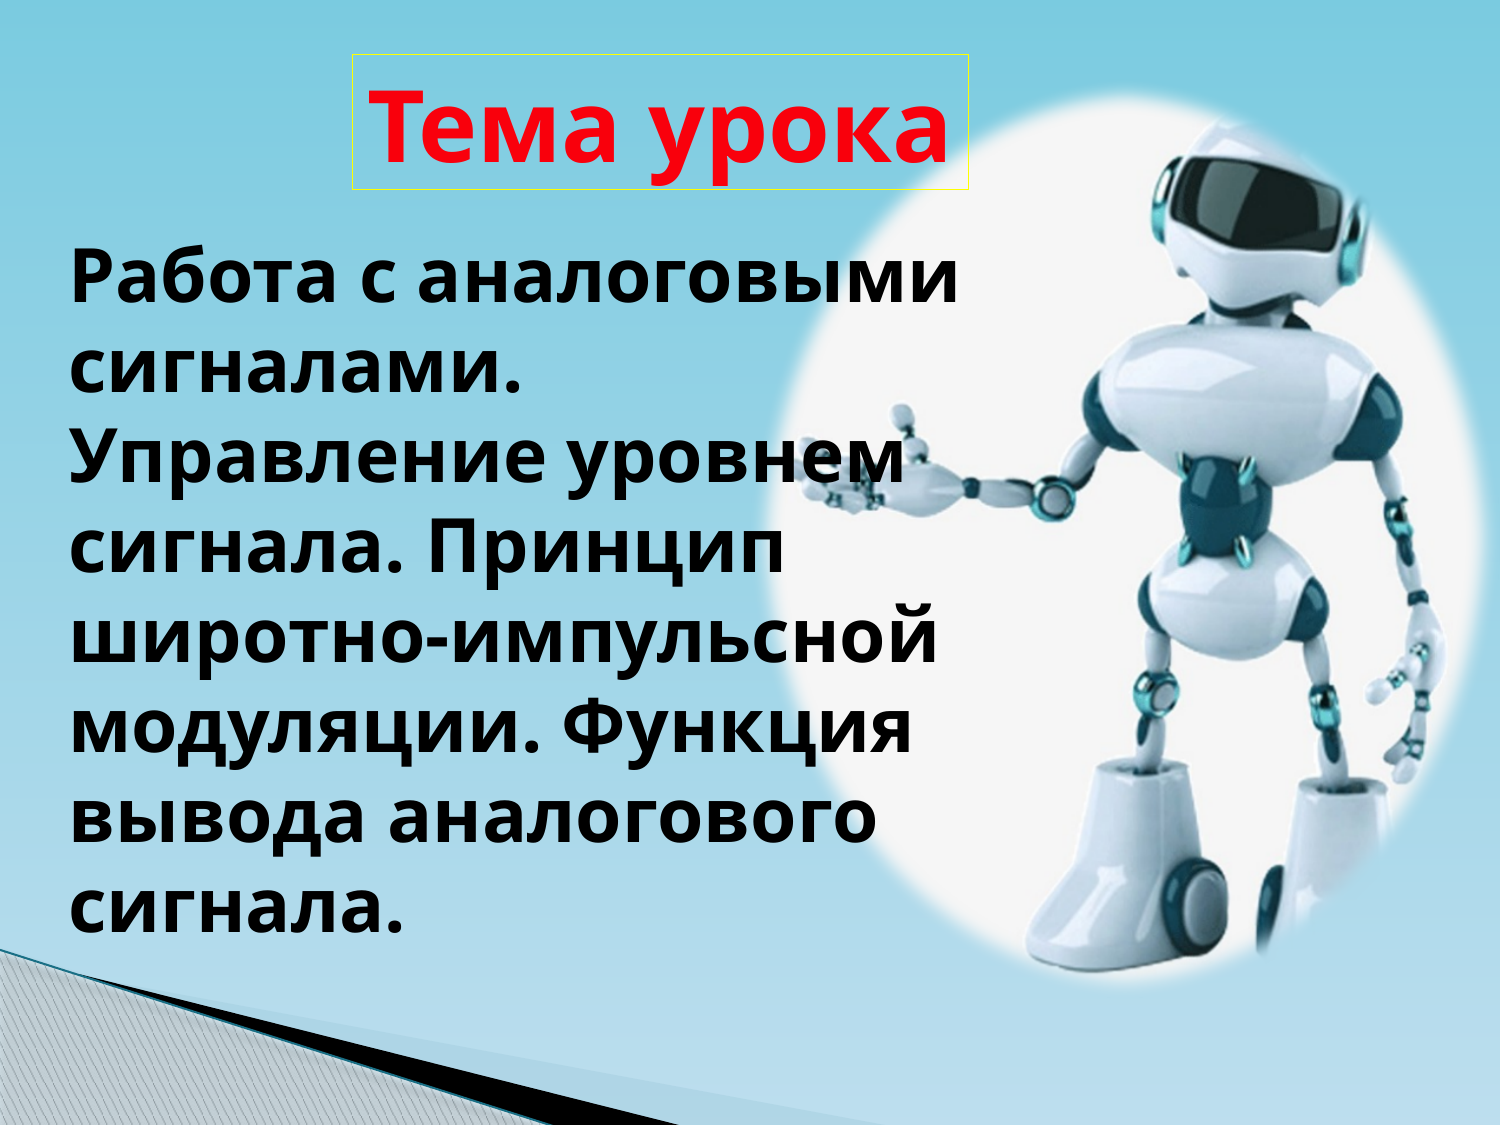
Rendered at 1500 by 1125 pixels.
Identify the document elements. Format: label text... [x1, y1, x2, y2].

picture [749, 77, 1500, 1000]
text_box Работа с аналоговыми сигналами. Управление уровнем сигнала. Принцип широтно-импульсной модуляции. Функция вывода аналогового сигнала. [53, 219, 743, 955]
text_box Тема урока [352, 54, 969, 190]
